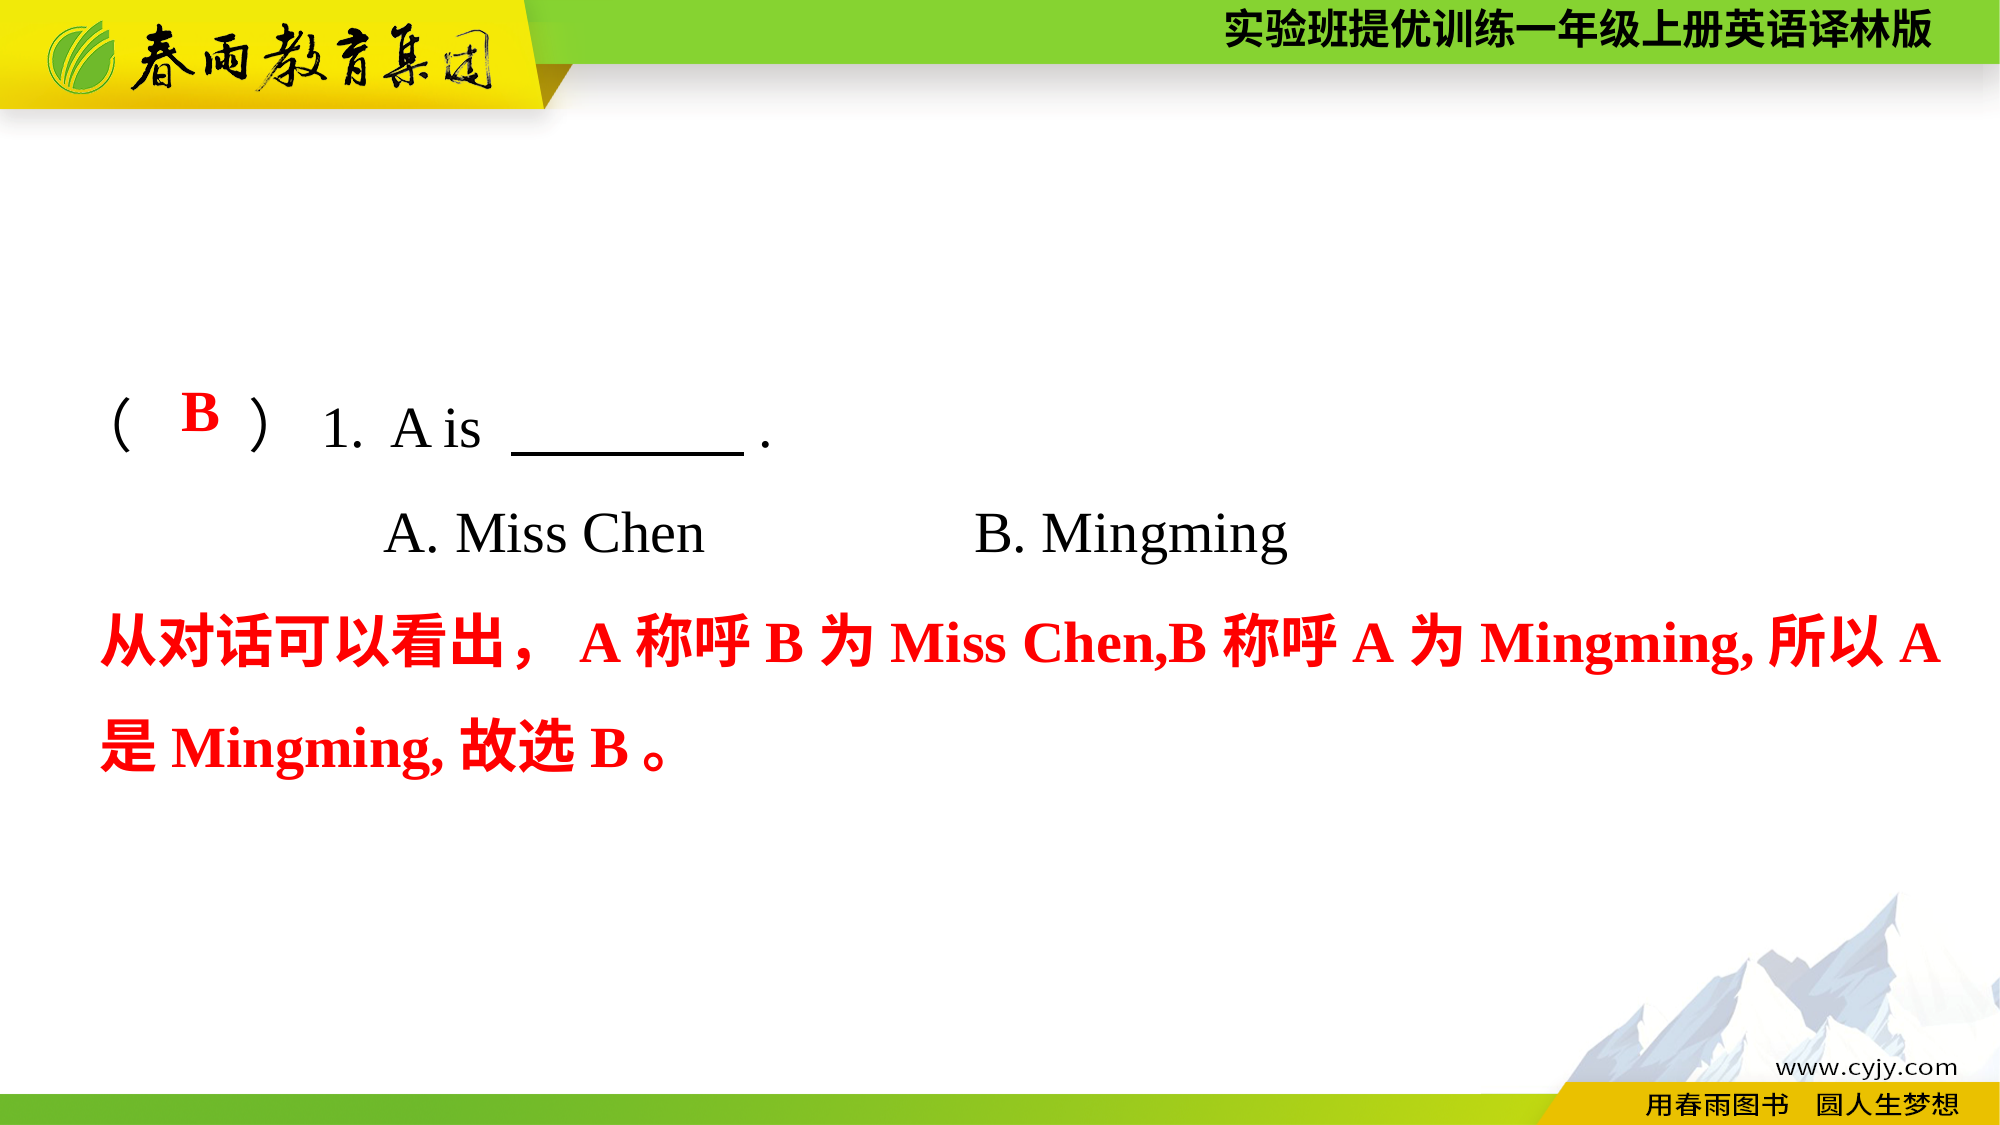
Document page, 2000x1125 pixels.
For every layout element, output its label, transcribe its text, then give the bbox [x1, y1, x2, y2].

list （ ）1. A is . A. Miss Chen B. Mingming [59, 346, 1944, 562]
text_box 从对话可以看出，A称呼B为Miss Chen,B称呼A为Mingming,所以A是Mingming,故选B。 [84, 561, 1969, 787]
picture [0, 0, 2000, 1125]
text_box B [166, 366, 235, 451]
